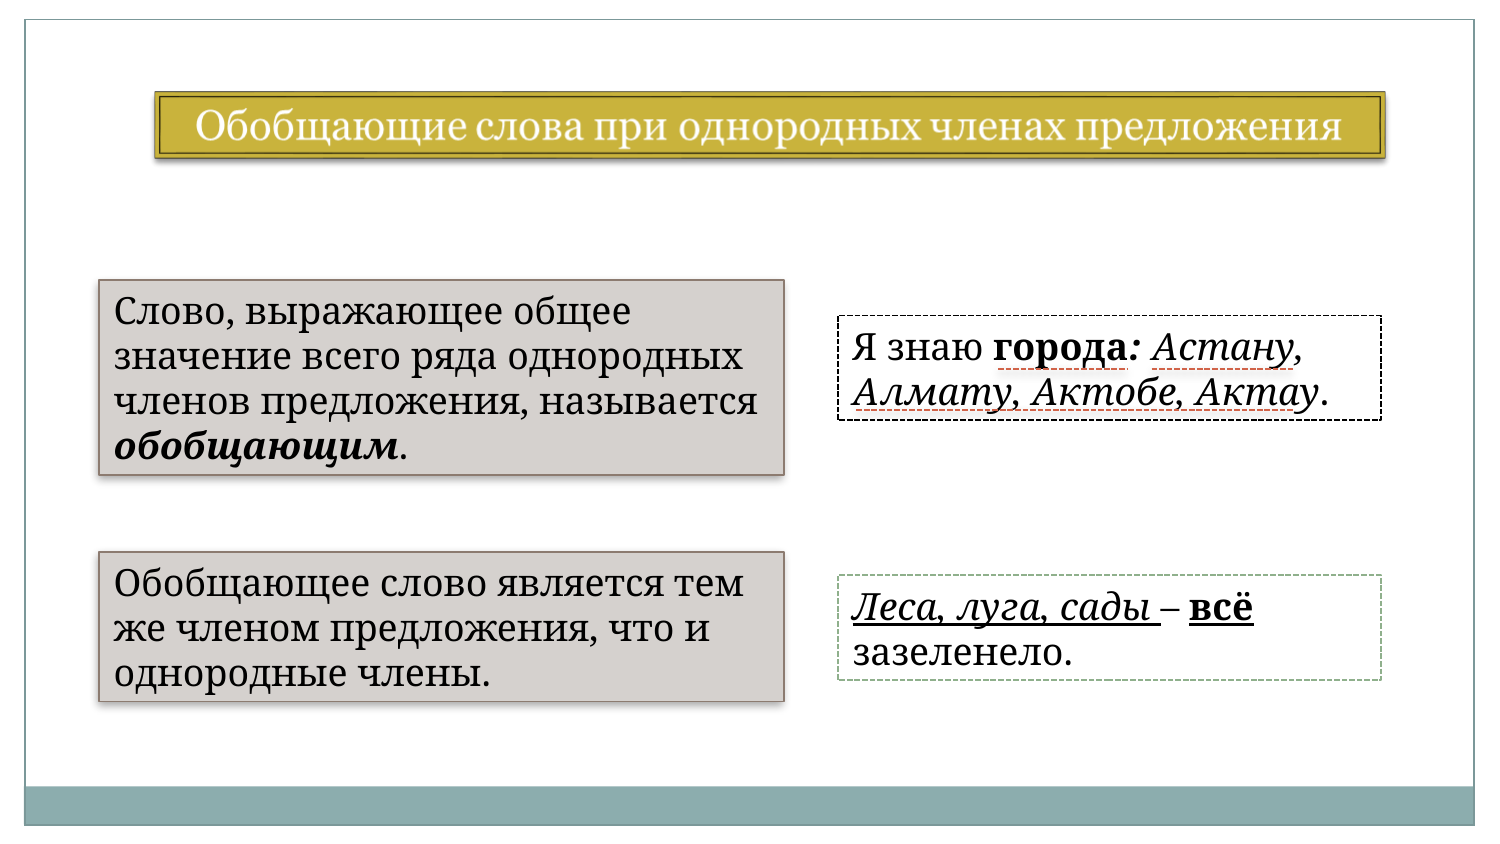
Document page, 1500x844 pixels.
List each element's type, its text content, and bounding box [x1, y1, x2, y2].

text_box Леса, луга, сады – всё зазеленело. [837, 574, 1382, 681]
text_box Слово, выражающее общее значение всего ряда однородных членов предложения, называется обобщающим. [98, 279, 785, 476]
picture [144, 78, 1396, 189]
text_box Обобщающее слово является тем же членом предложения, что и однородные члены. [98, 551, 785, 702]
text_box Я знаю города: Астану, Алмату, Актобе, Актау. [837, 315, 1382, 421]
